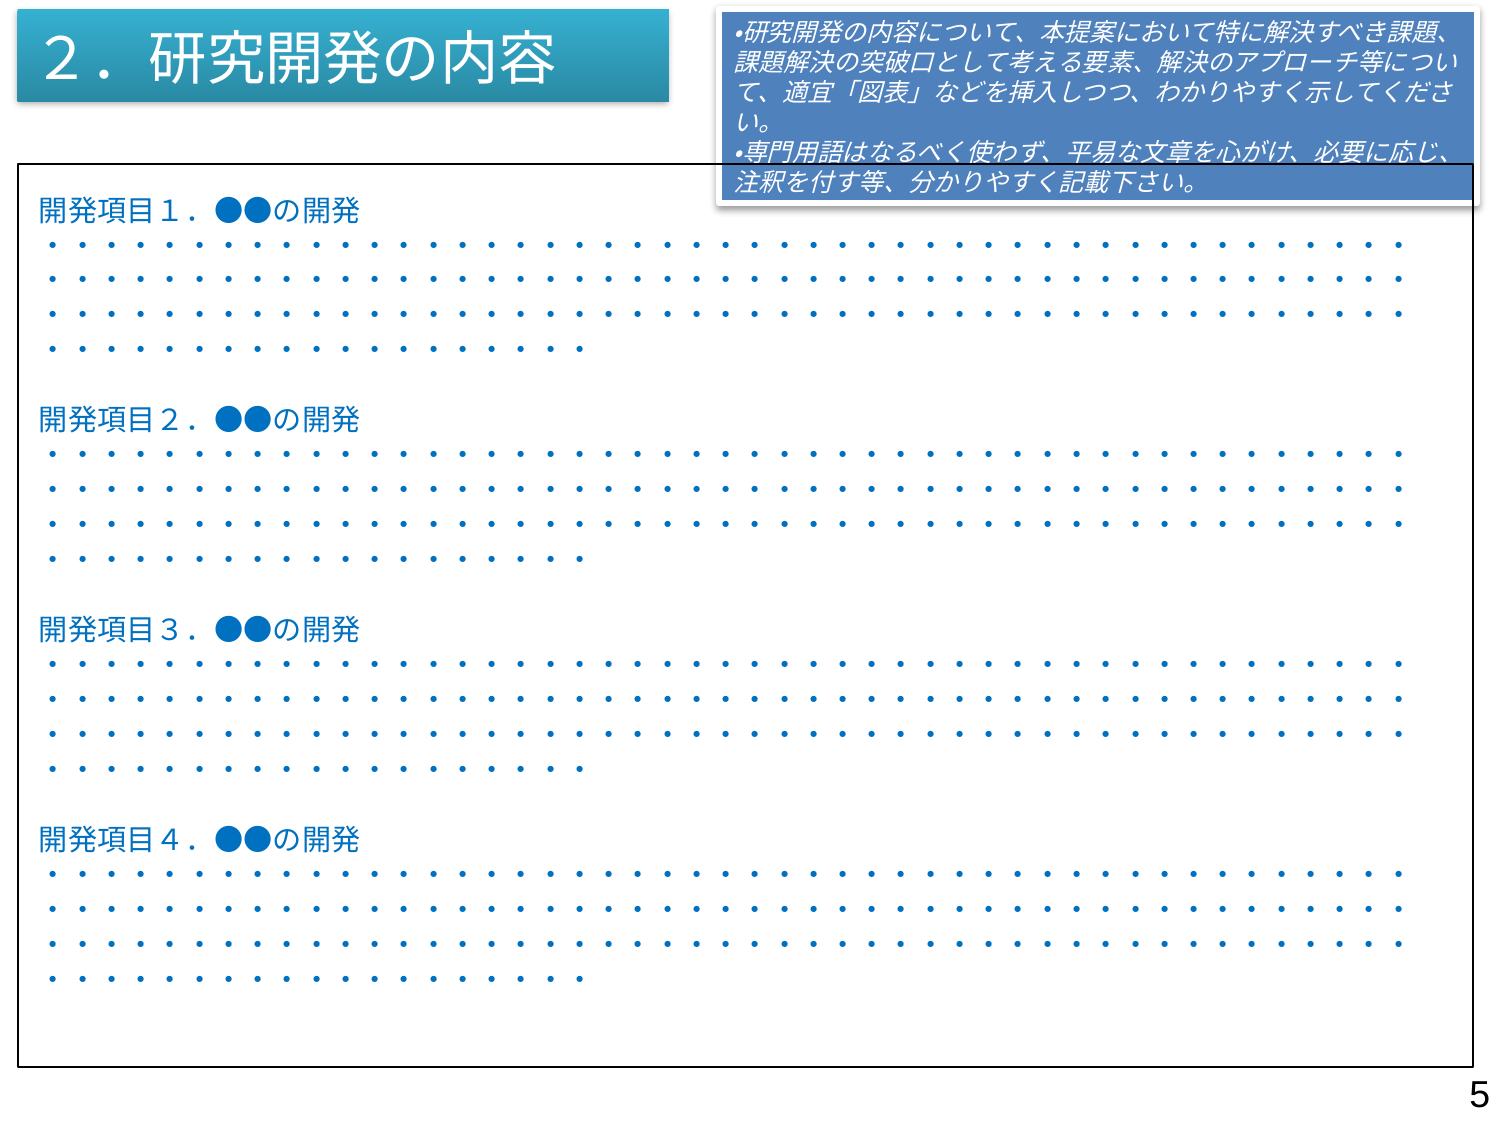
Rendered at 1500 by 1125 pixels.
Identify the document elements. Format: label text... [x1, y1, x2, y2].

text_box 5 [1402, 1074, 1491, 1112]
text_box [16, 162, 1475, 1069]
text_box ・研究開発の内容について、本提案において特に解決すべき課題、課題解決の突破口として考える要素、解決のアプローチ等について、適宜「図表」などを挿入しつつ、わかりやすく示してください。 ・専門用語はなるべく使わず、平易な文章を心がけ、必要に応じ、注釈を付す等、分かりやすく記載下さい。 [716, 6, 1480, 206]
text_box ２．研究開発の内容 [17, 9, 669, 102]
